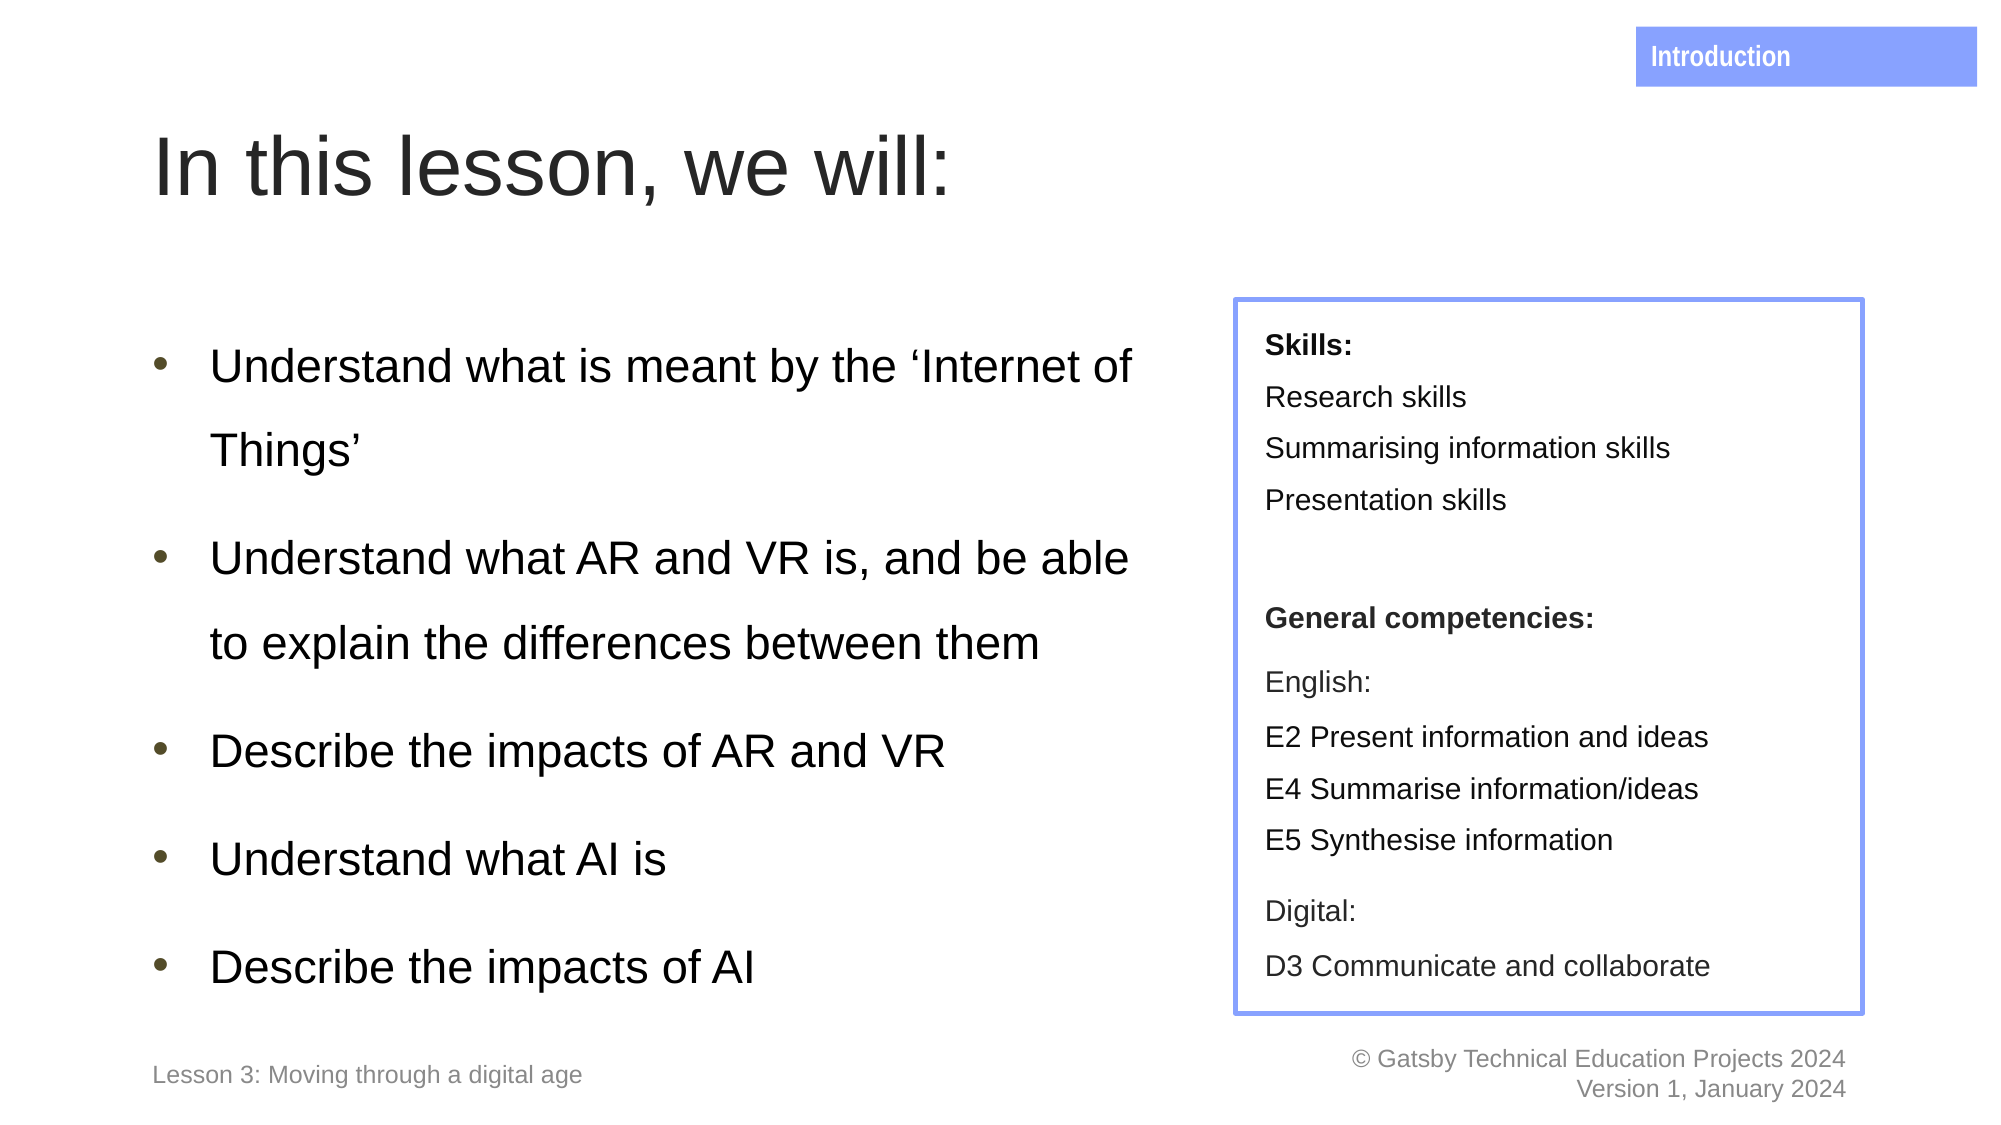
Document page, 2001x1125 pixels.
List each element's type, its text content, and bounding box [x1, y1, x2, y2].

list Lesson 3: Moving through a digital age [137, 1042, 1024, 1103]
list Introduction [1636, 26, 1978, 87]
list Understand what is meant by the ‘Internet of Things’ Understand what AR and VR is, and be able to explain the differences between them Describe the impacts of AR and VR Understand what AI is Describe the impacts of AI [137, 299, 1188, 1014]
title In this lesson, we will: [137, 59, 1863, 278]
list Skills: Research skills Summarising information skills Presentation skills General competencies: English: E2 Present information and ideas E4 Summarise information/ideas E5 Synthesise information Digital: D3 Communicate and collaborate [1233, 297, 1865, 1016]
